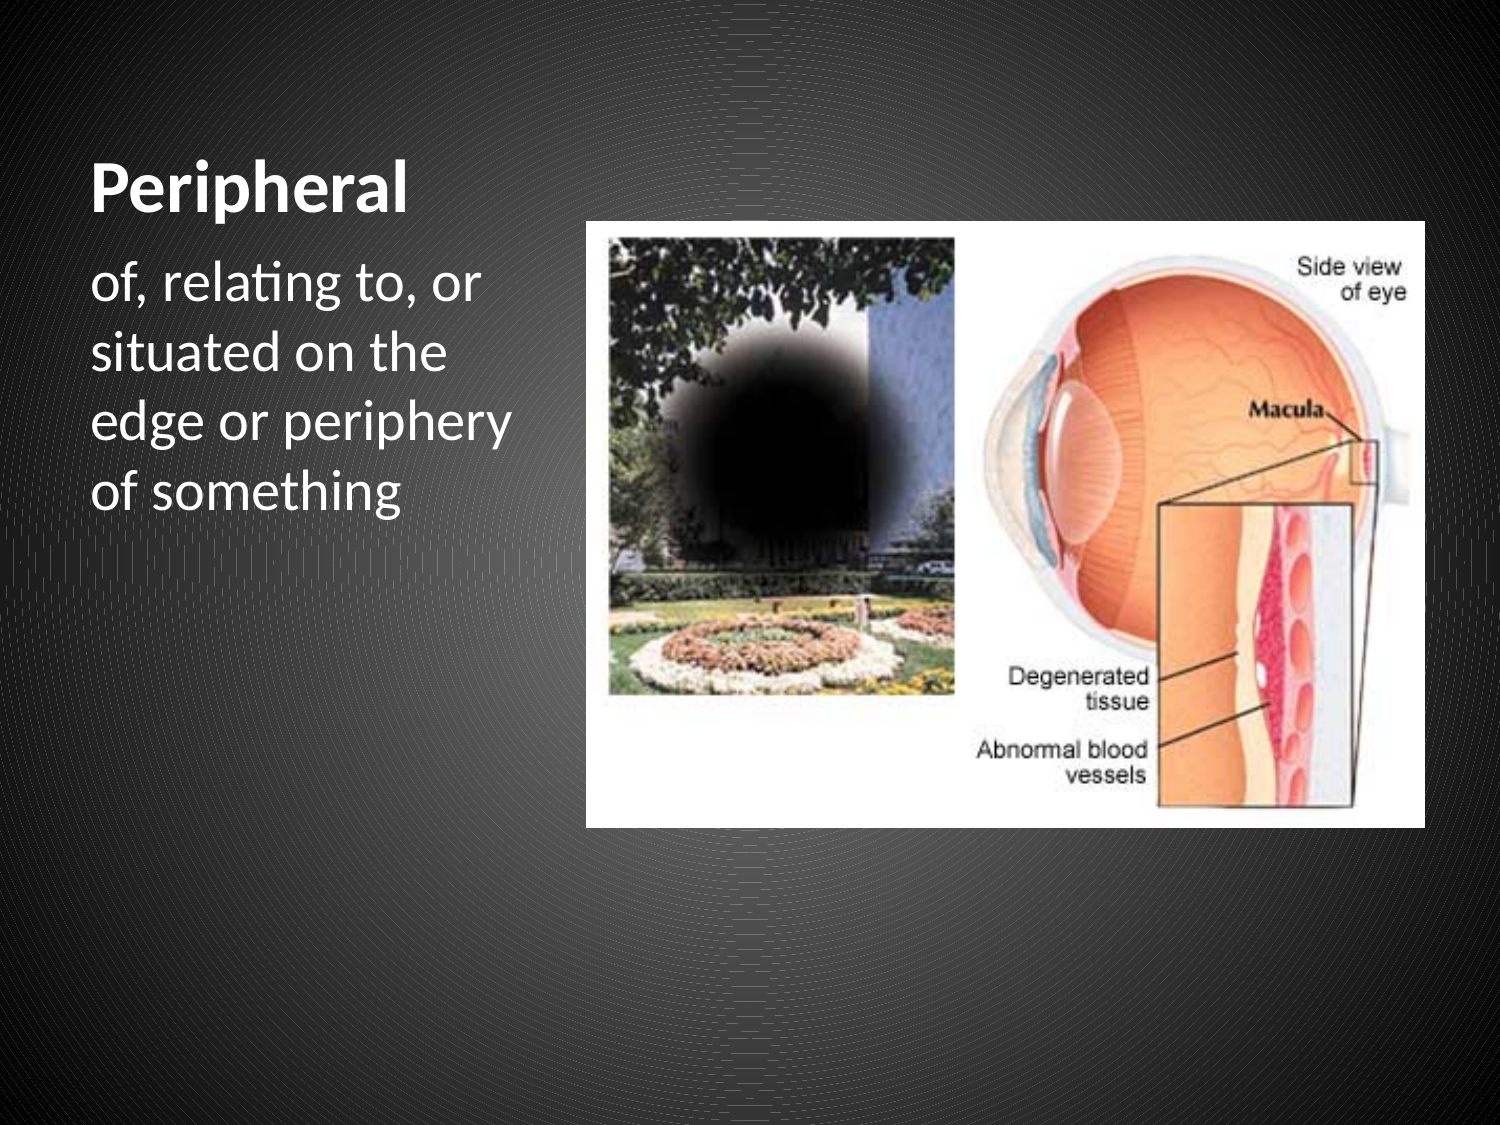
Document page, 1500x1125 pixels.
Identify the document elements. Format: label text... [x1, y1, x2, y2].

list of, relating to, or situated on the edge or periphery of something [75, 235, 569, 1005]
title Peripheral [75, 44, 569, 235]
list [586, 44, 1426, 1006]
